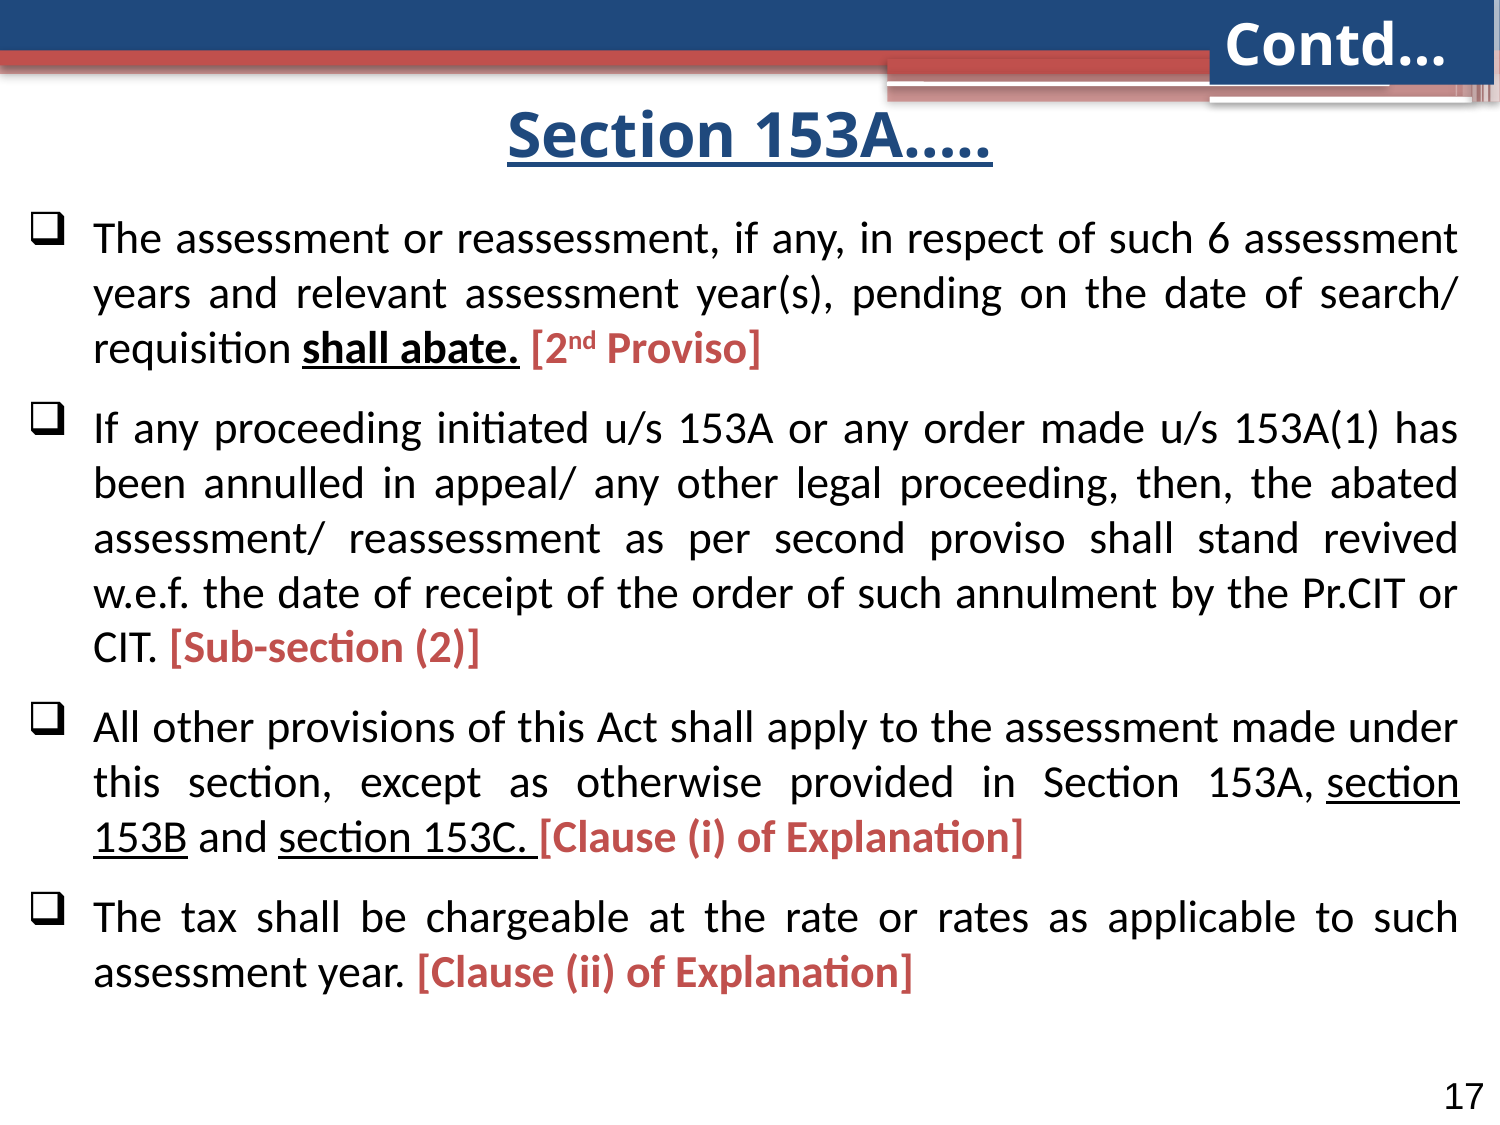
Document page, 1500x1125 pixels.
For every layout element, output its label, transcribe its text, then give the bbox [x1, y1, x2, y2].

slide_number 17 [1374, 1064, 1500, 1125]
text_box The assessment or reassessment, if any, in respect of such 6 assessment years and relevant assessment year(s), pending on the date of search/ requisition shall abate. [2nd Proviso] If any proceeding initiated u/s 153A or any order made u/s 153A(1) has been annulled in appeal/ any other legal proceeding, then, the abated assessment/ reassessment as per second proviso shall stand revived w.e.f. the date of receipt of the order of such annulment by the Pr.CIT or CIT. [Sub-section (2)] All other provisions of this Act shall apply to the assessment made under this section, except as otherwise provided in Section 153A, section 153B and section 153C. [Clause (i) of Explanation] The tax shall be chargeable at the rate or rates as applicable to such assessment year. [Clause (ii) of Explanation] [12, 238, 1475, 1085]
text_box Section 153A….. [0, 87, 1500, 238]
text_box Contd… [1209, 0, 1494, 85]
